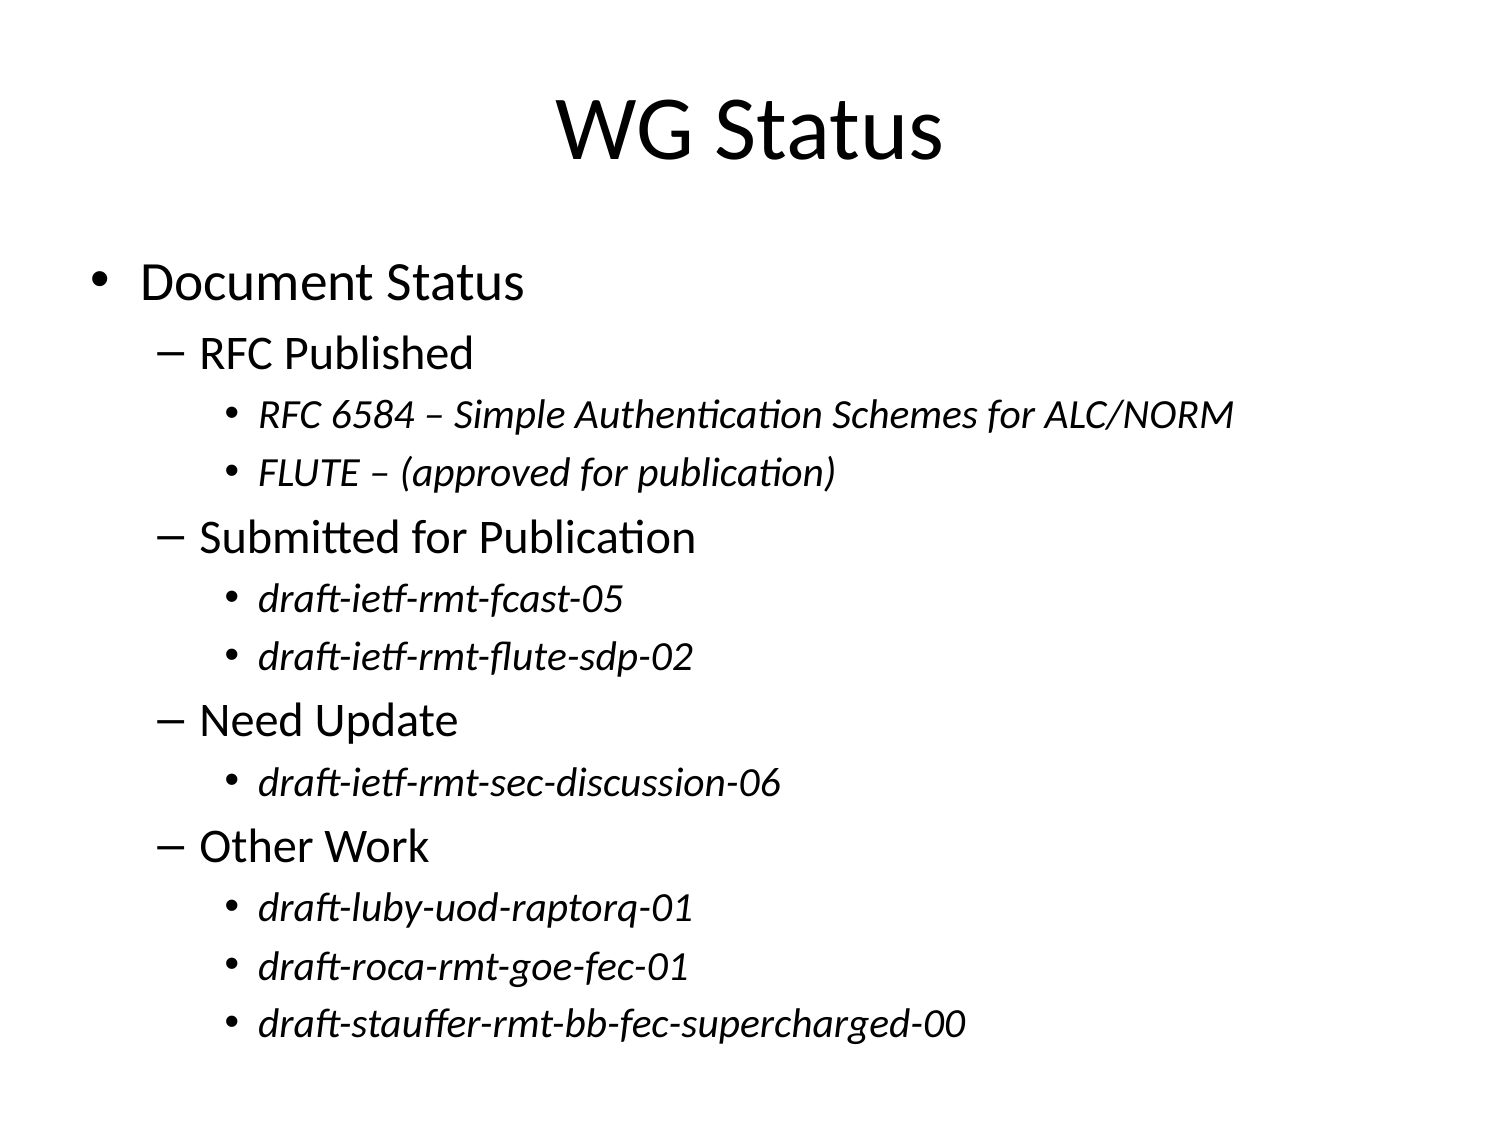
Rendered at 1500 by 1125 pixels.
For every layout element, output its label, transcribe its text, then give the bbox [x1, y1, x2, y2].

list Document Status RFC Published RFC 6584 – Simple Authentication Schemes for ALC/NORM FLUTE – (approved for publication) Submitted for Publication draft-ietf-rmt-fcast-05 draft-ietf-rmt-flute-sdp-02 Need Update draft-ietf-rmt-sec-discussion-06 Other Work draft-luby-uod-raptorq-01 draft-roca-rmt-goe-fec-01 draft-stauffer-rmt-bb-fec-supercharged-00 [75, 237, 1425, 1063]
title WG Status [75, 45, 1425, 200]
